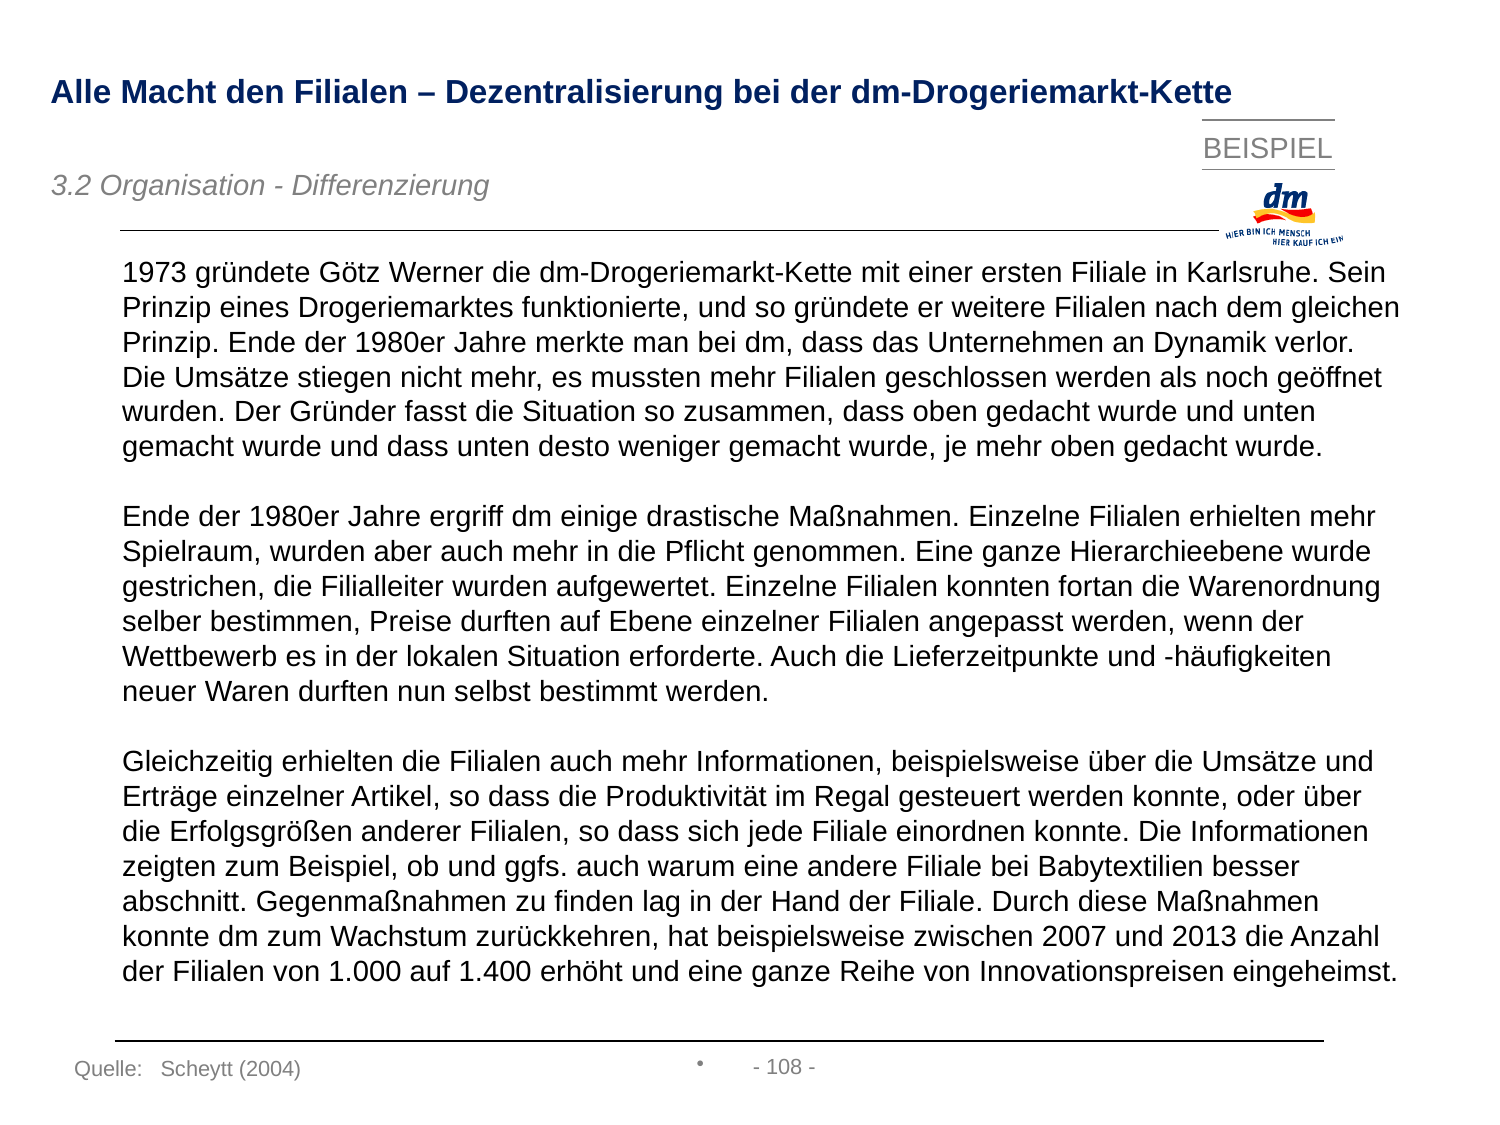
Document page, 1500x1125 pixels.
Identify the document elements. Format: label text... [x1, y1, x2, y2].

slide_number - 108 - [599, 1048, 913, 1093]
picture [1219, 177, 1343, 254]
text_box BEISPIEL [1188, 122, 1349, 173]
text_box Alle Macht den Filialen – Dezentralisierung bei der dm-Drogeriemarkt-Kette [35, 63, 1433, 118]
text_box Quelle: Scheytt (2004) [59, 1046, 317, 1088]
text_box 1973 gründete Götz Werner die dm-Drogeriemarkt-Kette mit einer ersten Filiale in Karlsruhe. Sein Prinzip eines Drogeriemarktes funktionierte, und so gründete er weitere Filialen nach dem gleichen Prinzip. Ende der 1980er Jahre merkte man bei dm, dass das Unternehmen an Dynamik verlor. Die Umsätze stiegen nicht mehr, es mussten mehr Filialen geschlossen werden als noch geöffnet wurden. Der Gründer fasst die Situation so zusammen, dass oben gedacht wurde und unten gemacht wurde und dass unten desto weniger gemacht wurde, je mehr oben gedacht wurde. Ende der 1980er Jahre ergriff dm einige drastische Maßnahmen. Einzelne Filialen erhielten mehr Spielraum, wurden aber auch mehr in die Pflicht genommen. Eine ganze Hierarchieebene wurde gestrichen, die Filialleiter wurden aufgewertet. Einzelne Filialen konnten fortan die Warenordnung selber bestimmen, Preise durften auf Ebene einzelner Filialen angepasst werden, wenn der Wettbewerb es in der lokalen Situation erforderte. Auch die Lieferzeitpunkte und -häufigkeiten neuer Waren durften nun selbst bestimmt werden. Gleichzeitig erhielten die Filialen auch mehr Informationen, beispielsweise über die Umsätze und Erträge einzelner Artikel, so dass die Produktivität im Regal gesteuert werden konnte, oder über die Erfolgsgrößen anderer Filialen, so dass sich jede Filiale einordnen konnte. Die Informationen zeigten zum Beispiel, ob und ggfs. auch warum eine andere Filiale bei Babytextilien besser abschnitt. Gegenmaßnahmen zu finden lag in der Hand der Filiale. Durch diese Maßnahmen konnte dm zum Wachstum zurückkehren, hat beispielsweise zwischen 2007 und 2013 die Anzahl der Filialen von 1.000 auf 1.400 erhöht und eine ganze Reihe von Innovationspreisen eingeheimst. [107, 245, 1420, 995]
text_box 3.2 Organisation - Differenzierung [36, 159, 506, 209]
